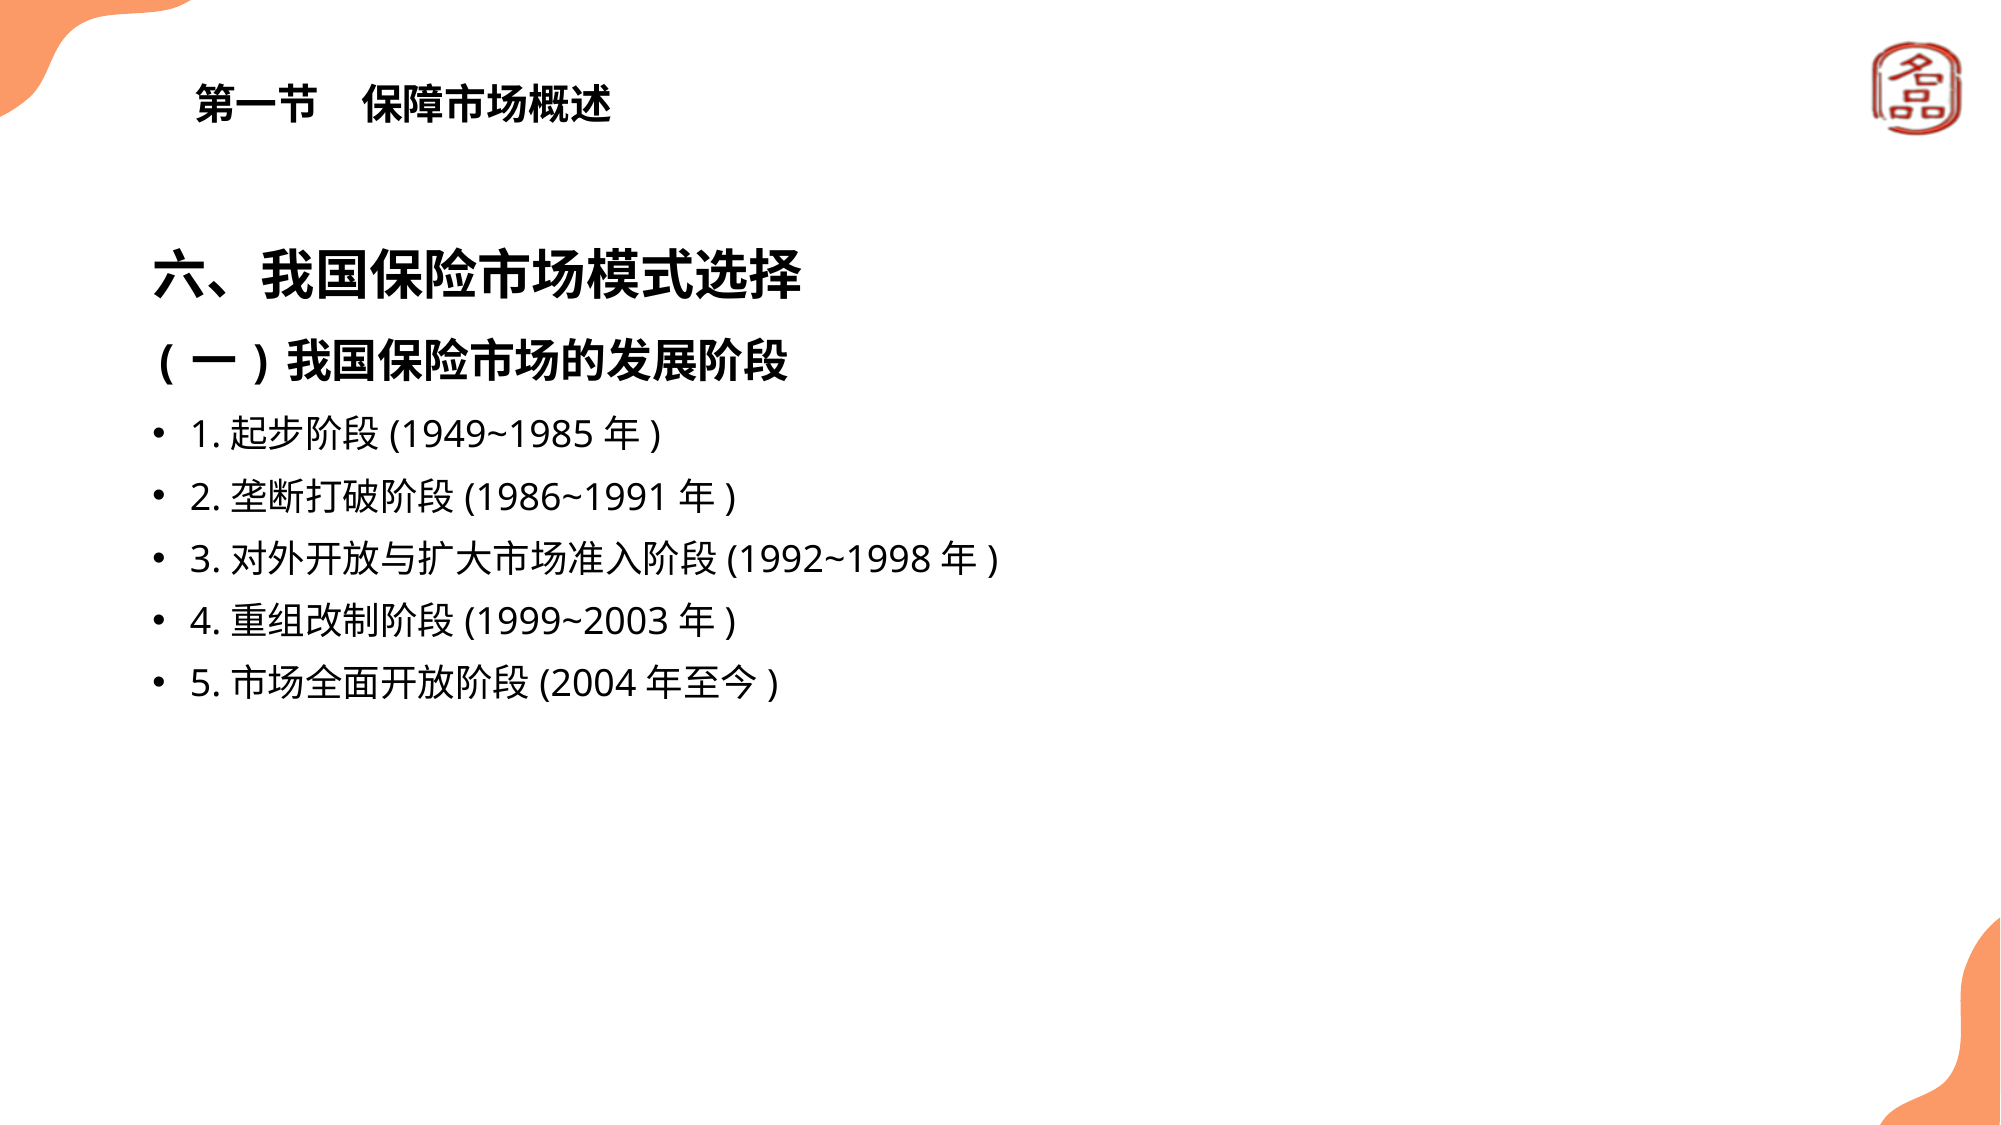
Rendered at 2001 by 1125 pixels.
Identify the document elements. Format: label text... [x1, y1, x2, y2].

title 第一节 保障市场概述 [137, 60, 1863, 152]
list 六、我国保险市场模式选择 (一)我国保险市场的发展阶段 1.起步阶段(1949~1985年) 2.垄断打破阶段(1986~1991年) 3.对外开放与扩大市场准入阶段(1992~1998年) 4.重组改制阶段(1999~2003年) 5.市场全面开放阶段(2004年至今) [137, 217, 1863, 1031]
picture [1861, 10, 1990, 147]
